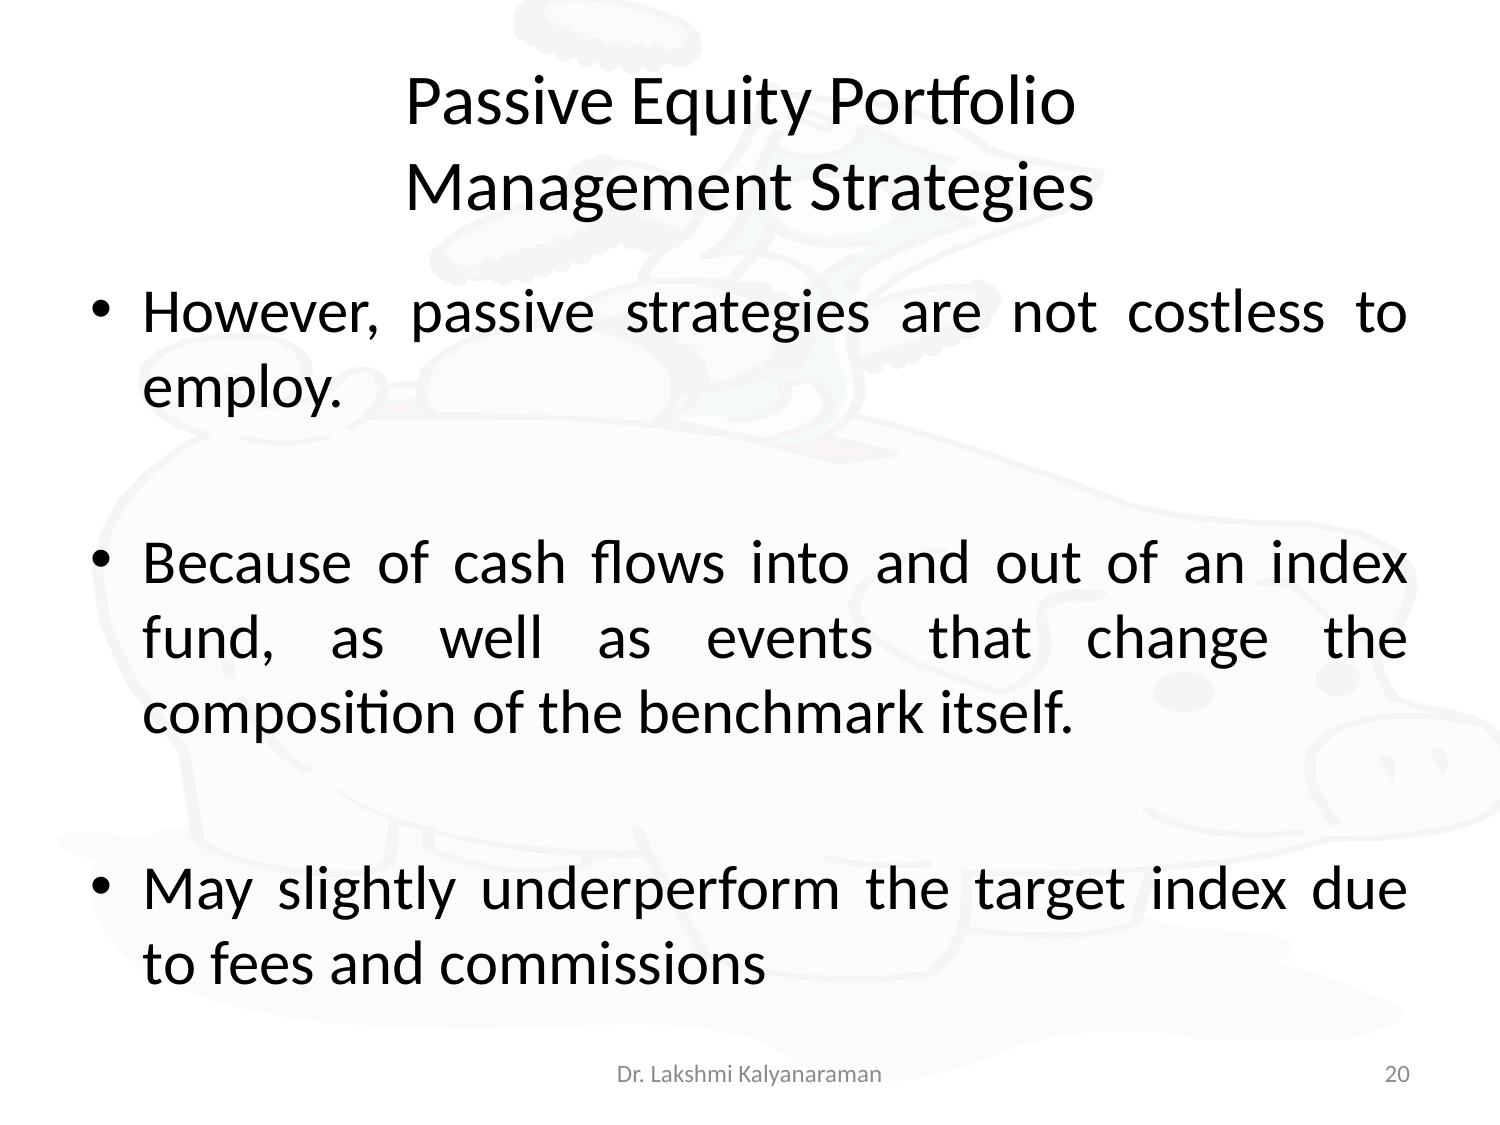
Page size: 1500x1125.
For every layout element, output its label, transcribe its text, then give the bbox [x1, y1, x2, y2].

title Passive Equity Portfolio Management Strategies [75, 45, 1425, 233]
list However, passive strategies are not costless to employ. Because of cash flows into and out of an index fund, as well as events that change the composition of the benchmark itself. May slightly underperform the target index due to fees and commissions [75, 262, 1425, 1005]
slide_number 20 [1074, 1042, 1425, 1103]
footer Dr. Lakshmi Kalyanaraman [512, 1042, 988, 1103]
